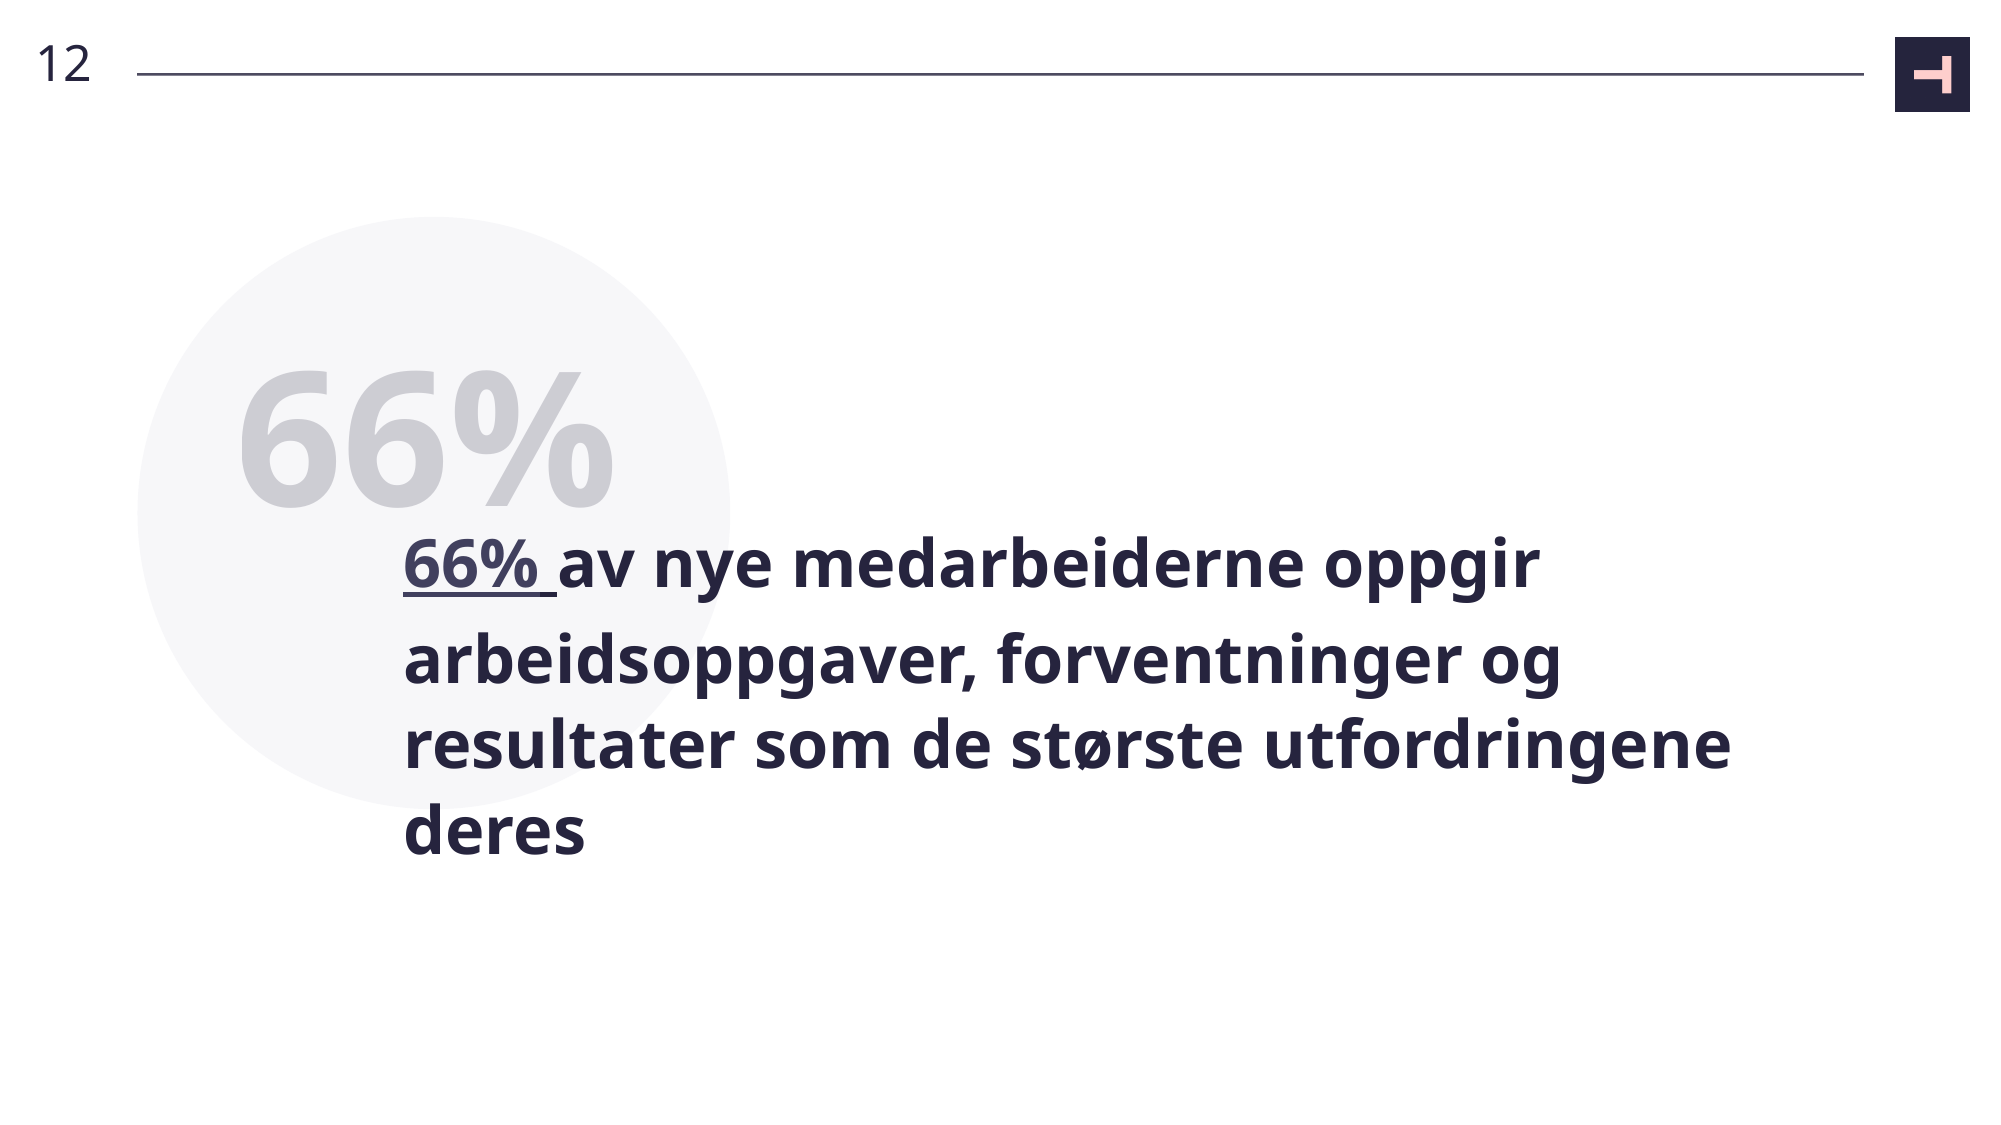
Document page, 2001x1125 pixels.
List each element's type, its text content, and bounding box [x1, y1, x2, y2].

title 66% av nye medarbeiderne oppgir arbeidsoppgaver, forventninger og resultater som de største utfordringene deres [403, 489, 1863, 904]
text_box [136, 215, 731, 809]
picture [1895, 37, 1970, 112]
slide_number 12 [35, 35, 138, 96]
text_box 66% [220, 311, 635, 552]
